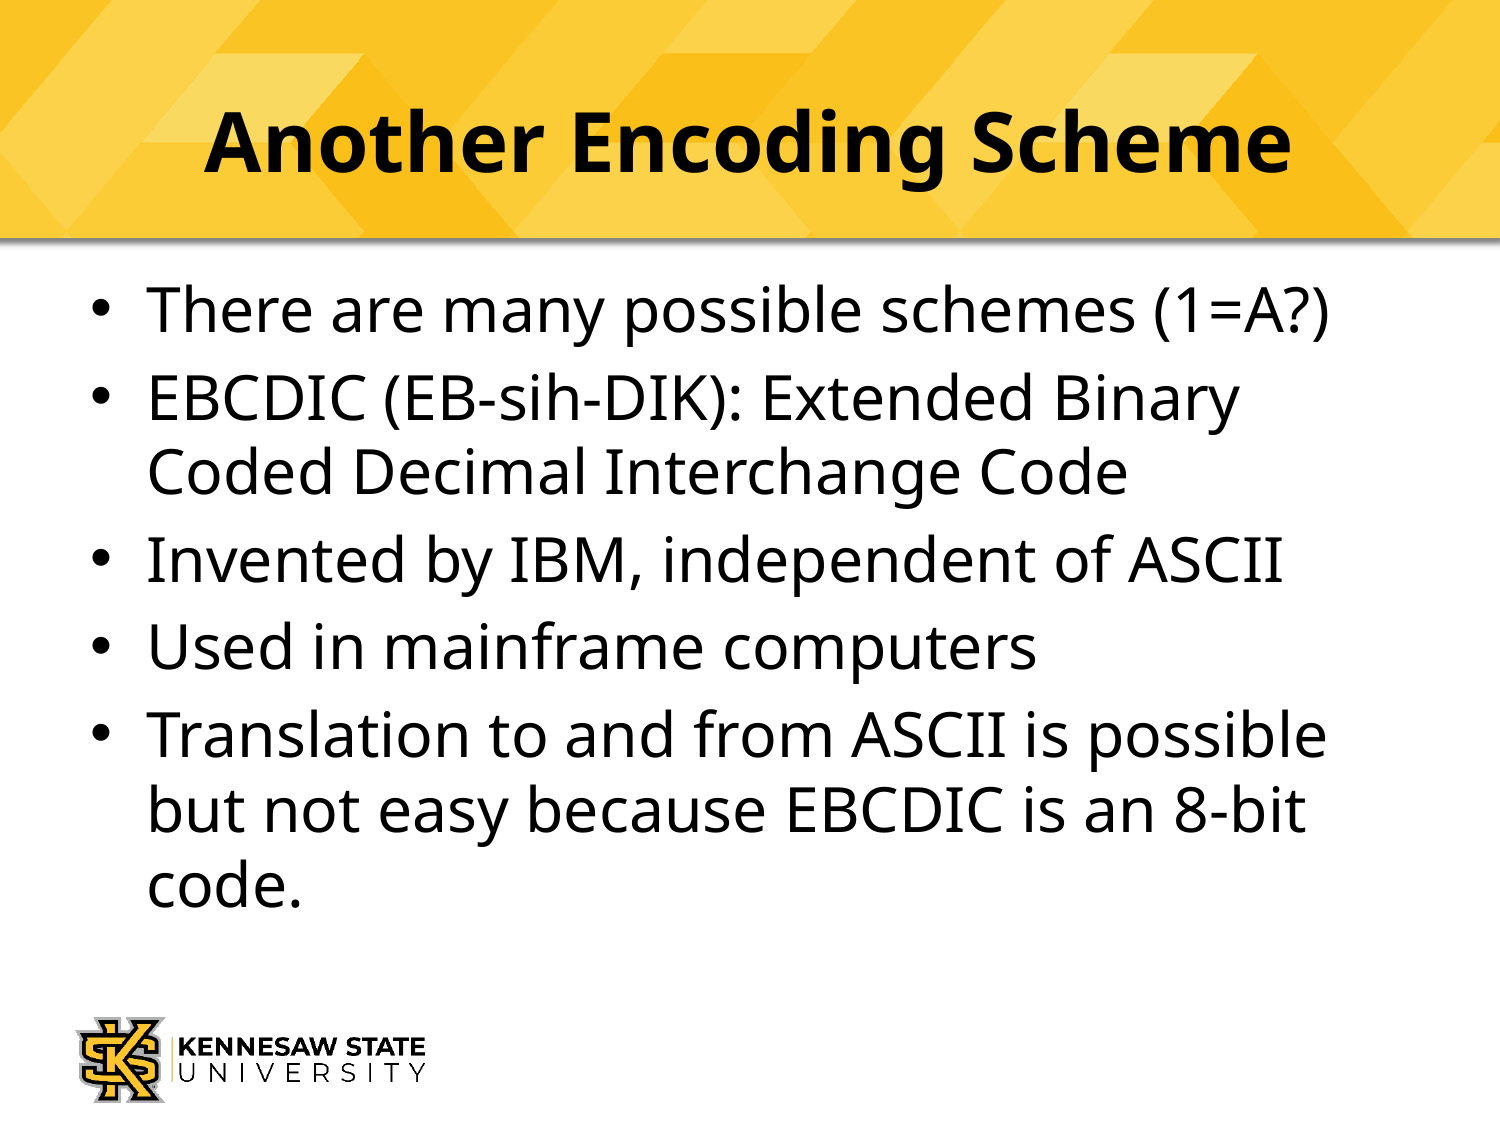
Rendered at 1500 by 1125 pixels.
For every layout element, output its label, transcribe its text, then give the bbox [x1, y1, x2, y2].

list There are many possible schemes (1=A?) EBCDIC (EB-sih-DIK): Extended Binary Coded Decimal Interchange Code Invented by IBM, independent of ASCII Used in mainframe computers Translation to and from ASCII is possible but not easy because EBCDIC is an 8-bit code. [75, 262, 1425, 1005]
picture [0, 0, 1500, 251]
title Another Encoding Scheme [75, 45, 1425, 233]
picture [75, 1017, 425, 1103]
